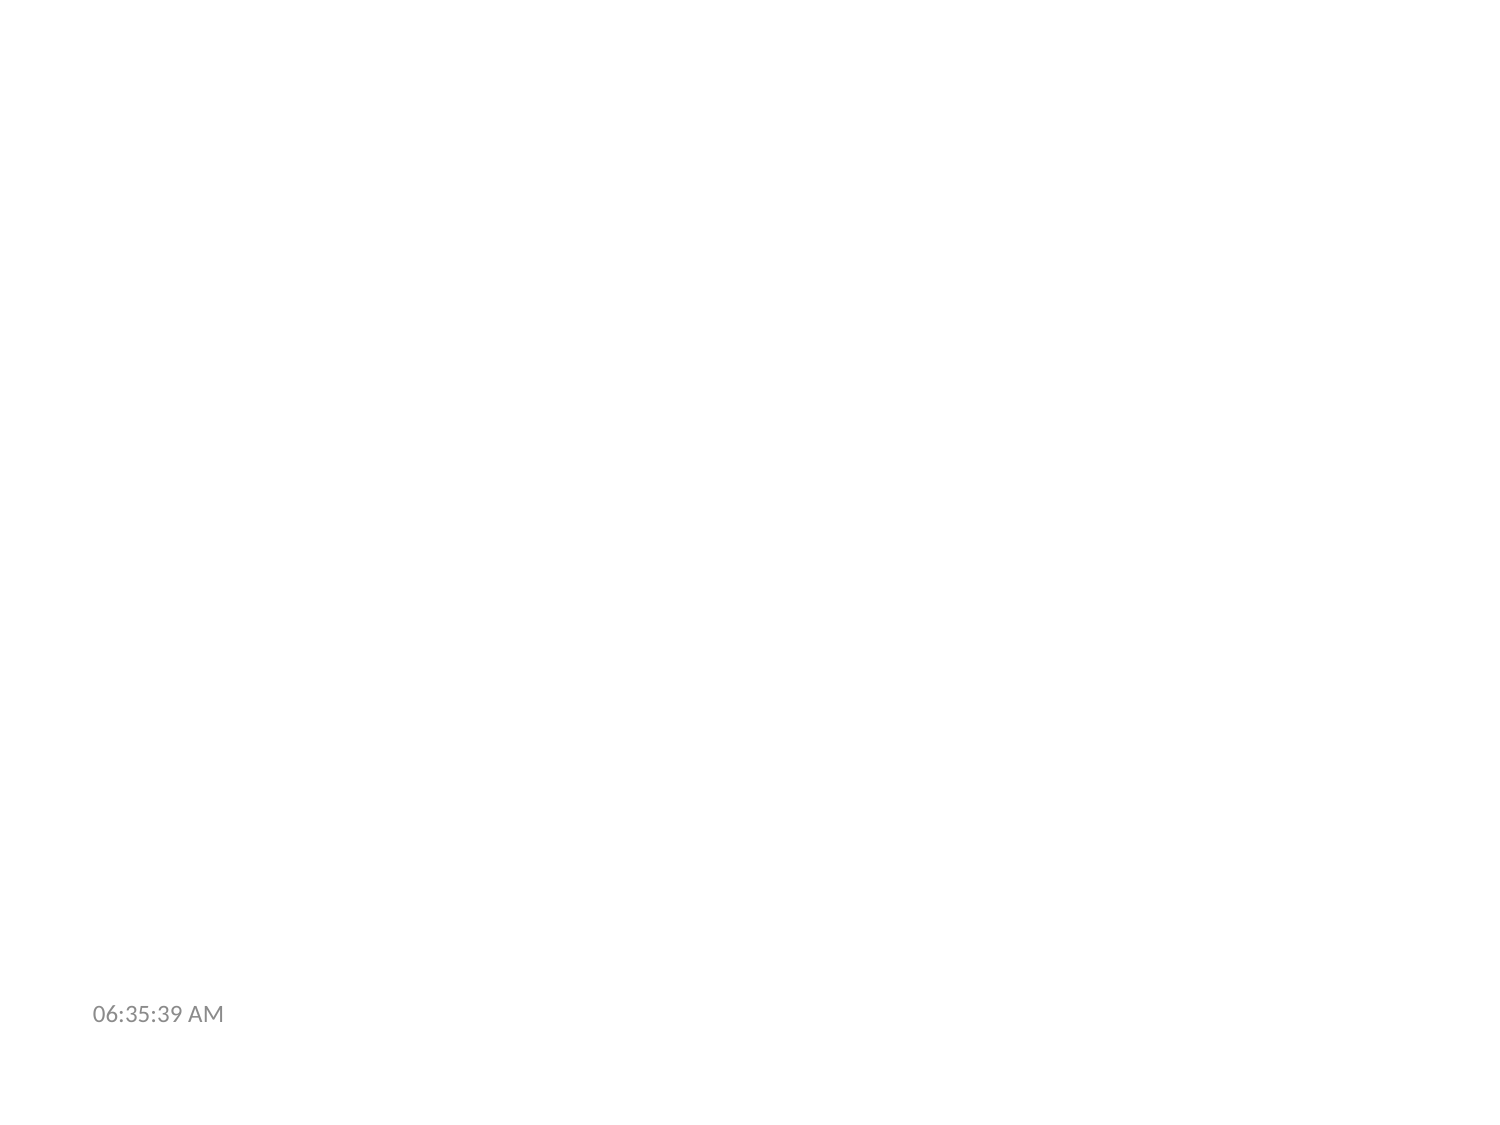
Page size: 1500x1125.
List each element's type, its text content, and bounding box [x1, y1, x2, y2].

text_box 3:35:09 PM [77, 982, 428, 1043]
